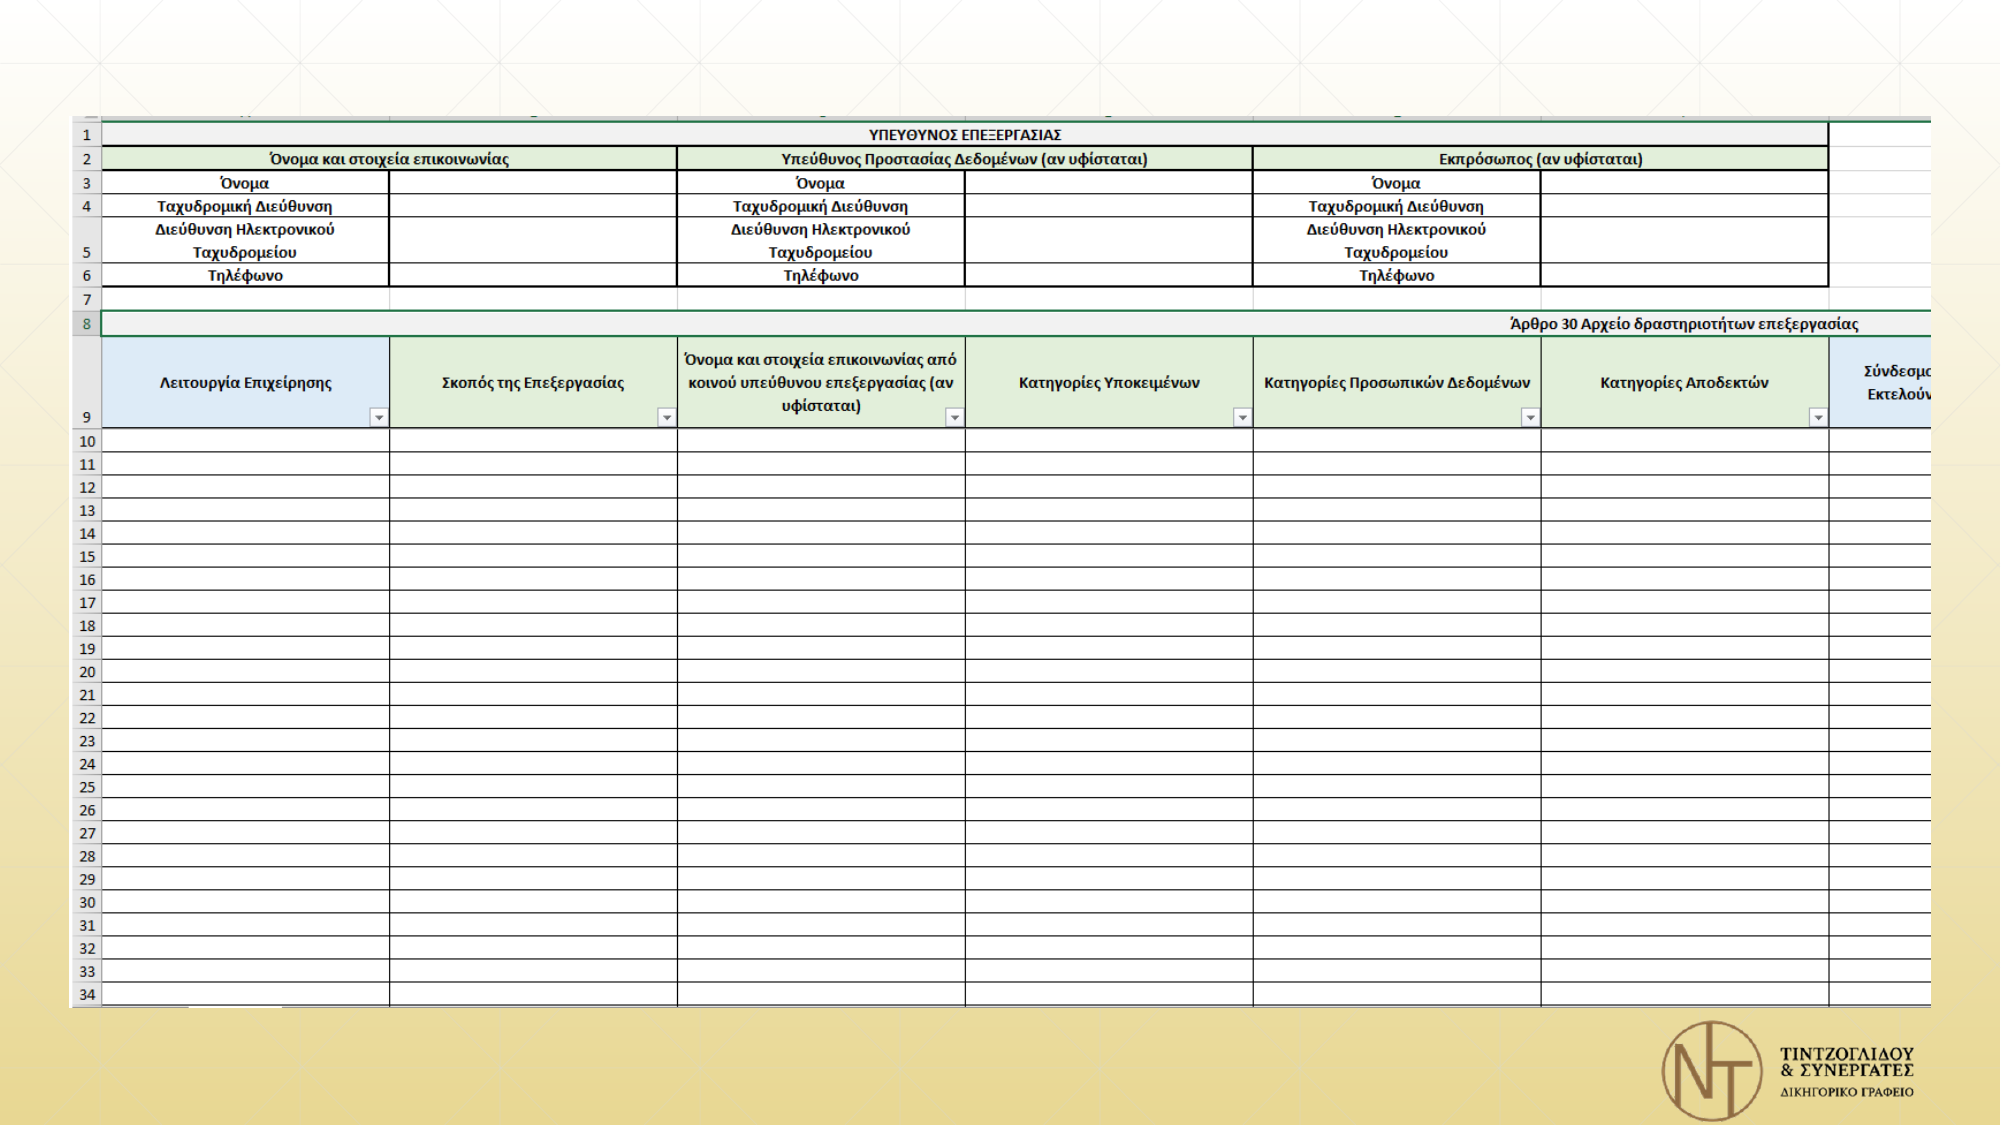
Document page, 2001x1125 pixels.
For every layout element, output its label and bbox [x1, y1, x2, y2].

picture [69, 116, 1931, 1008]
picture [1661, 1020, 1914, 1122]
